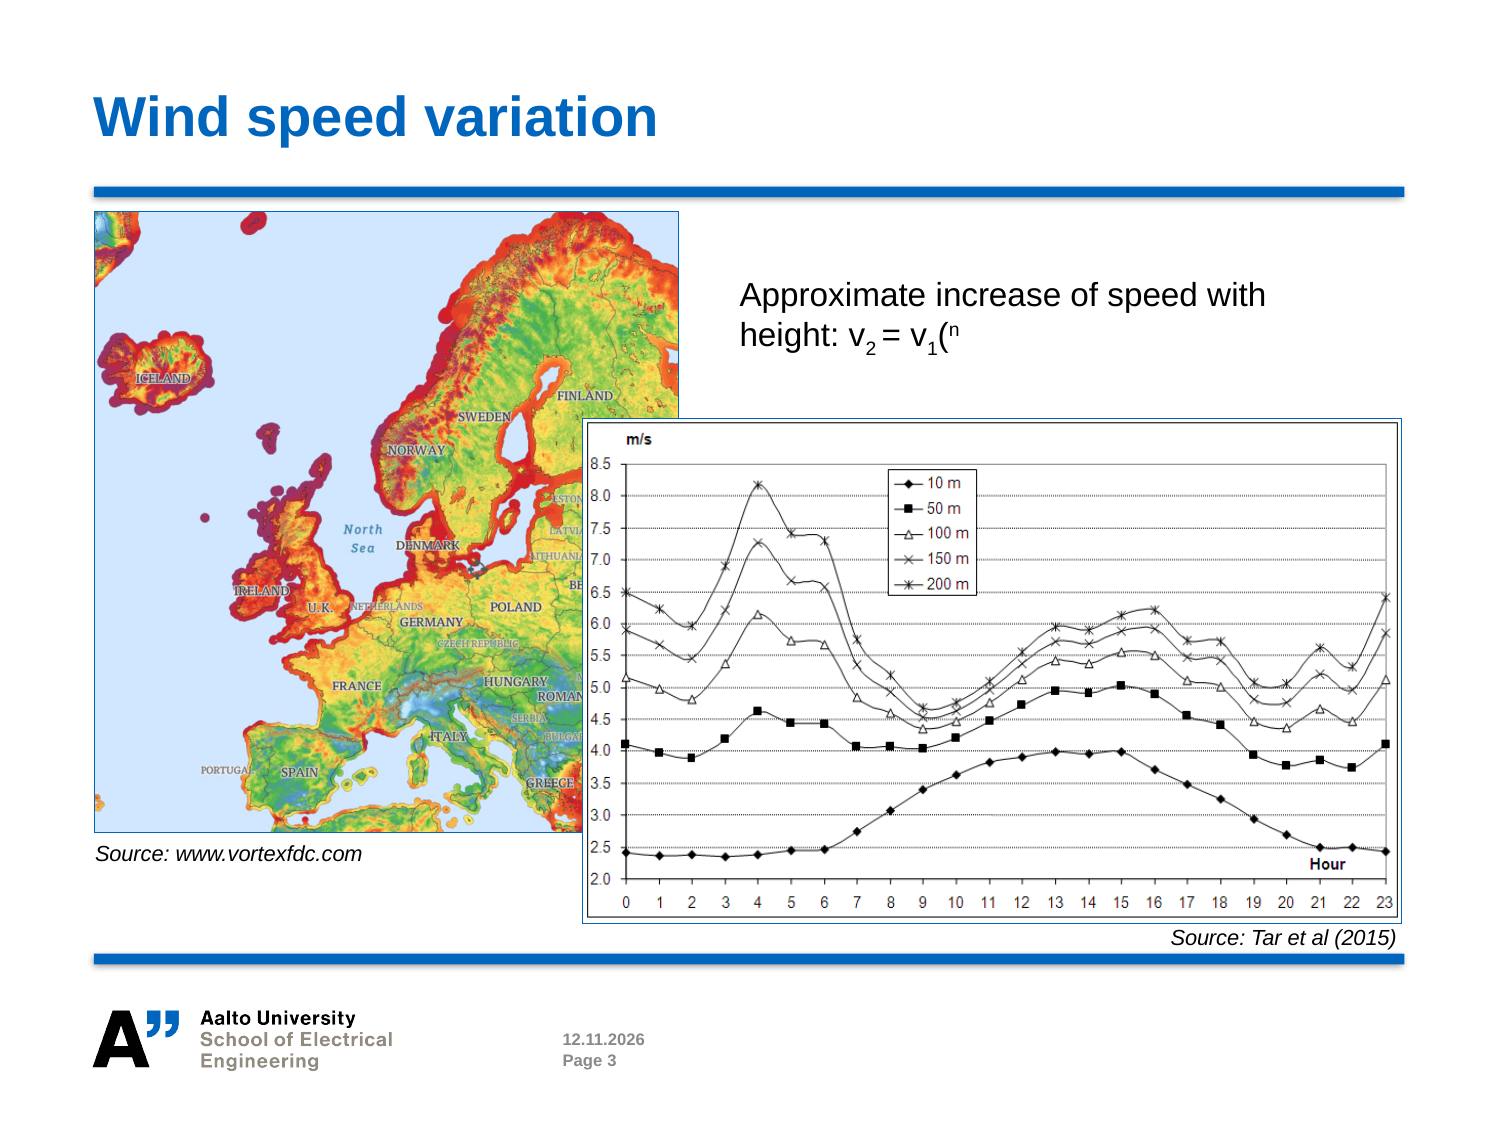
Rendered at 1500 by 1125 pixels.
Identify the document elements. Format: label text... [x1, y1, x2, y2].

text_box Source: Tar et al (2015) [1155, 916, 1485, 958]
title Wind speed variation [93, 80, 1369, 228]
text_box Source: www.vortexfdc.com [79, 832, 530, 874]
picture [35, 953, 449, 1125]
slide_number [562, 1029, 816, 1050]
slide_number Page 3 [562, 1050, 816, 1071]
picture [94, 211, 1402, 924]
